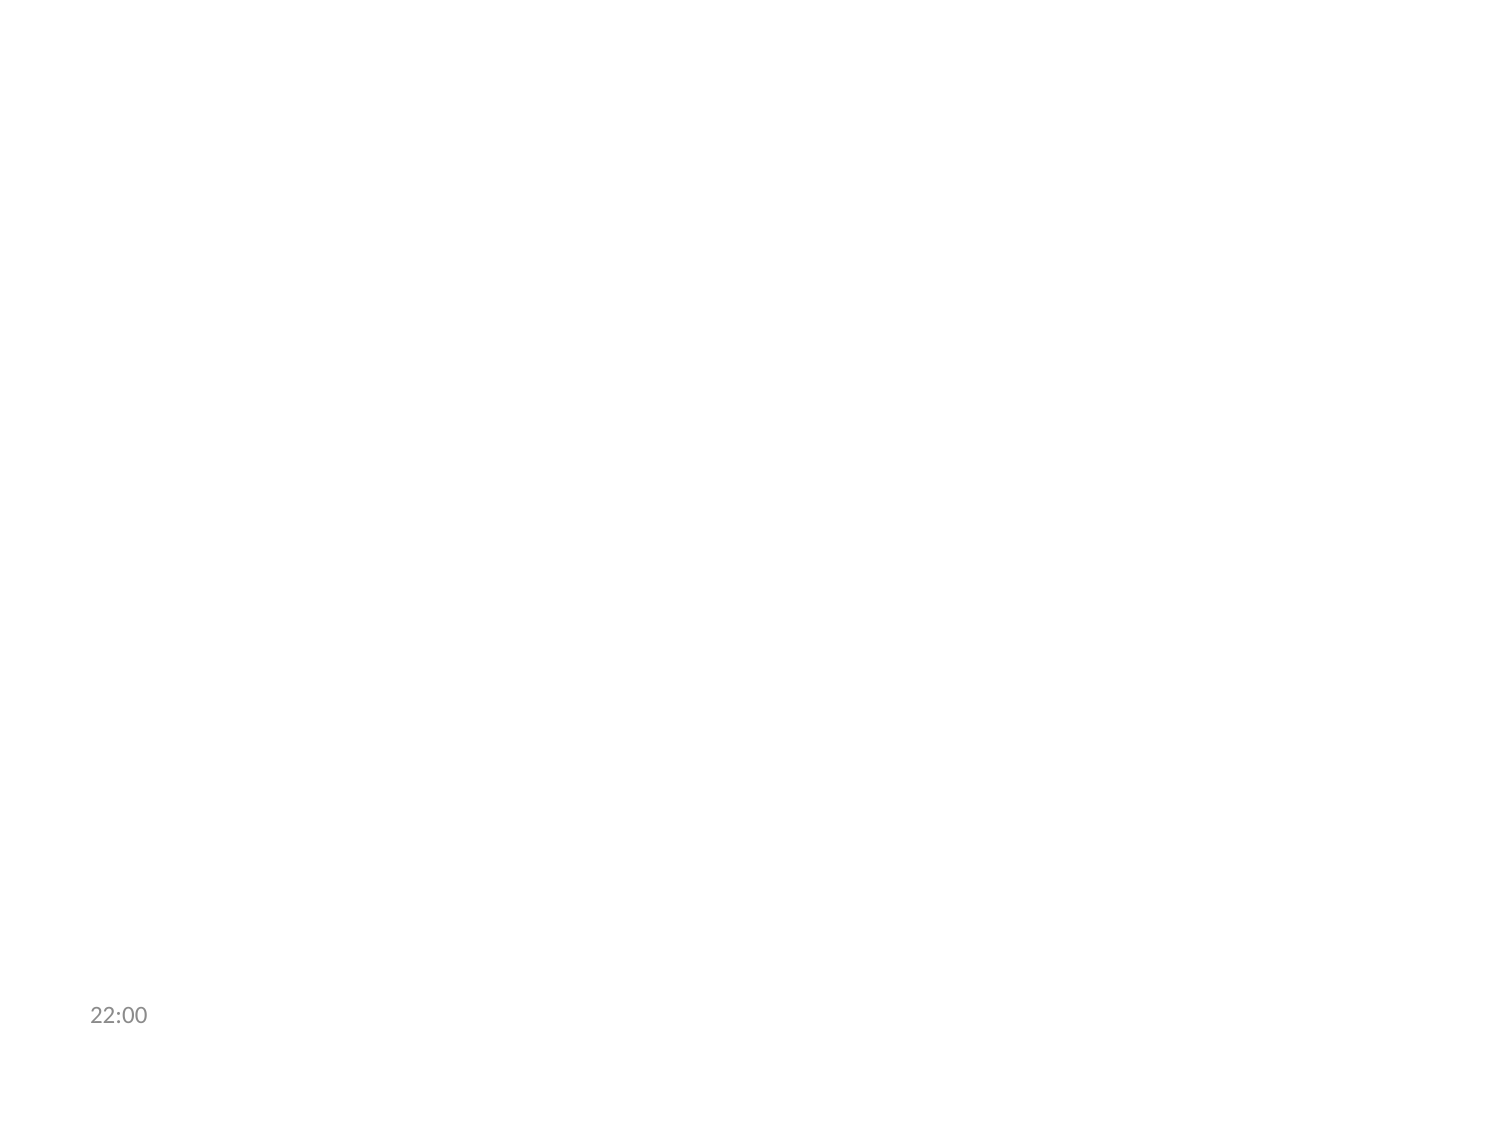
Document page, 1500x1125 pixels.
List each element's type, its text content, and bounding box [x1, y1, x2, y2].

text_box 15:35 [75, 983, 425, 1044]
